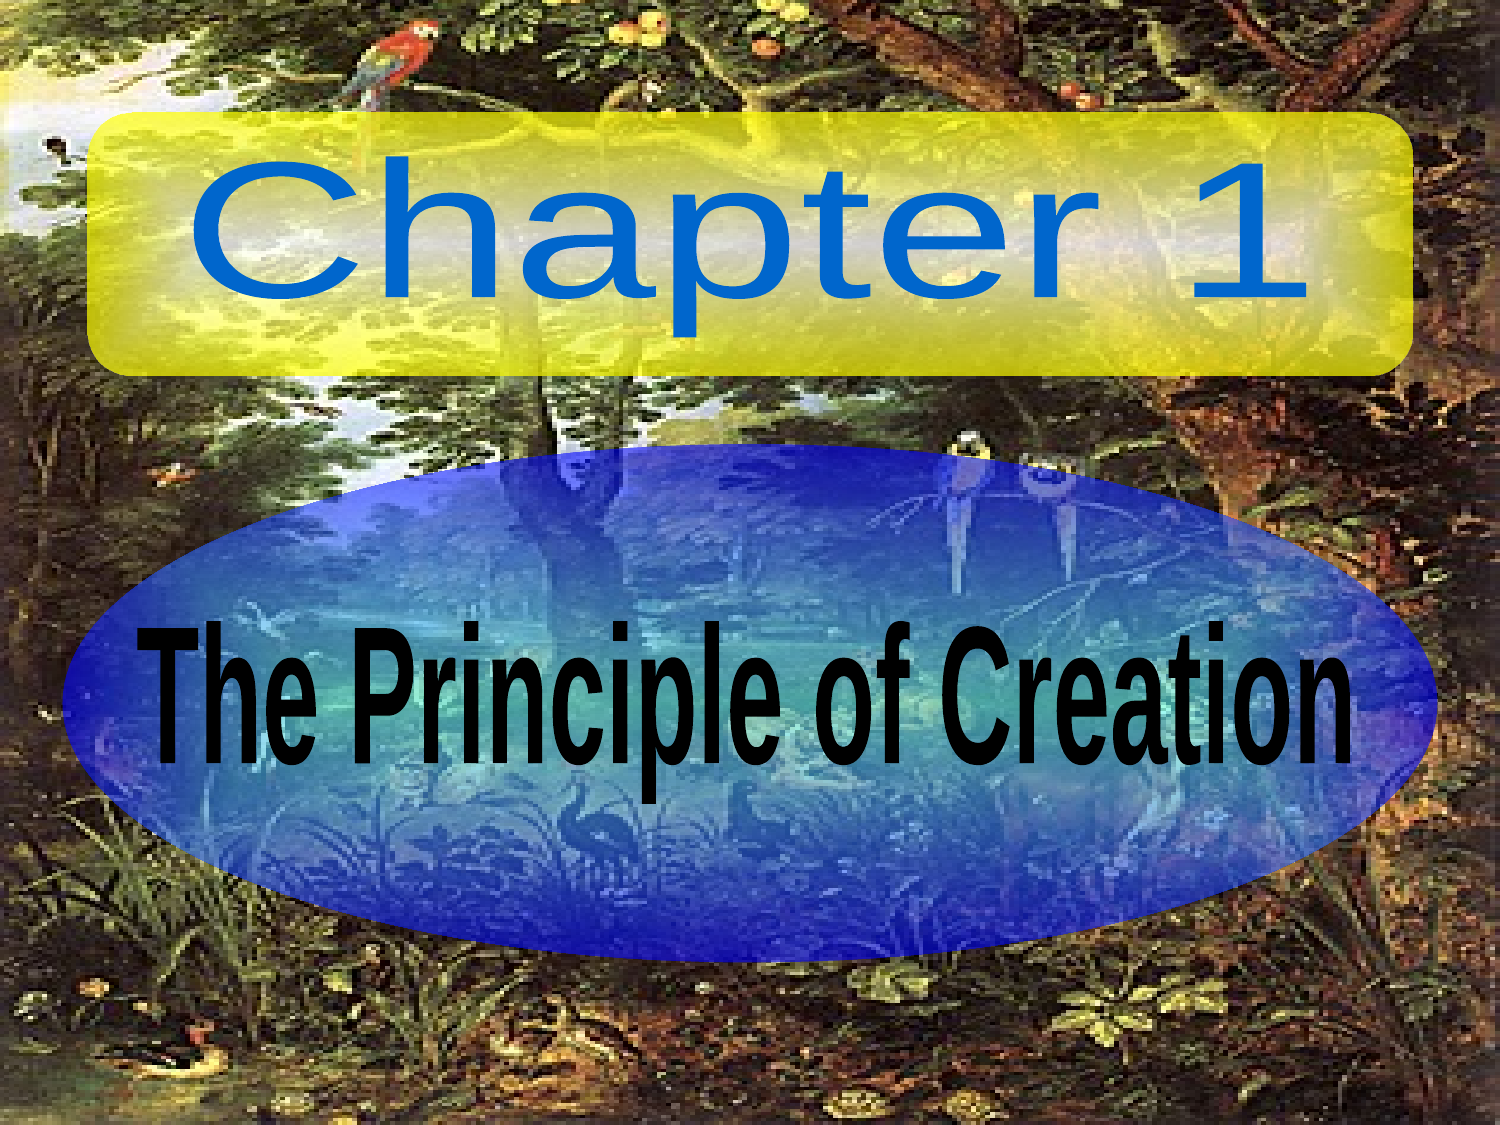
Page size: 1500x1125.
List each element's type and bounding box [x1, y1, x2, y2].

text_box [87, 112, 1413, 376]
text_box [62, 443, 1438, 963]
picture [0, 0, 1500, 1125]
